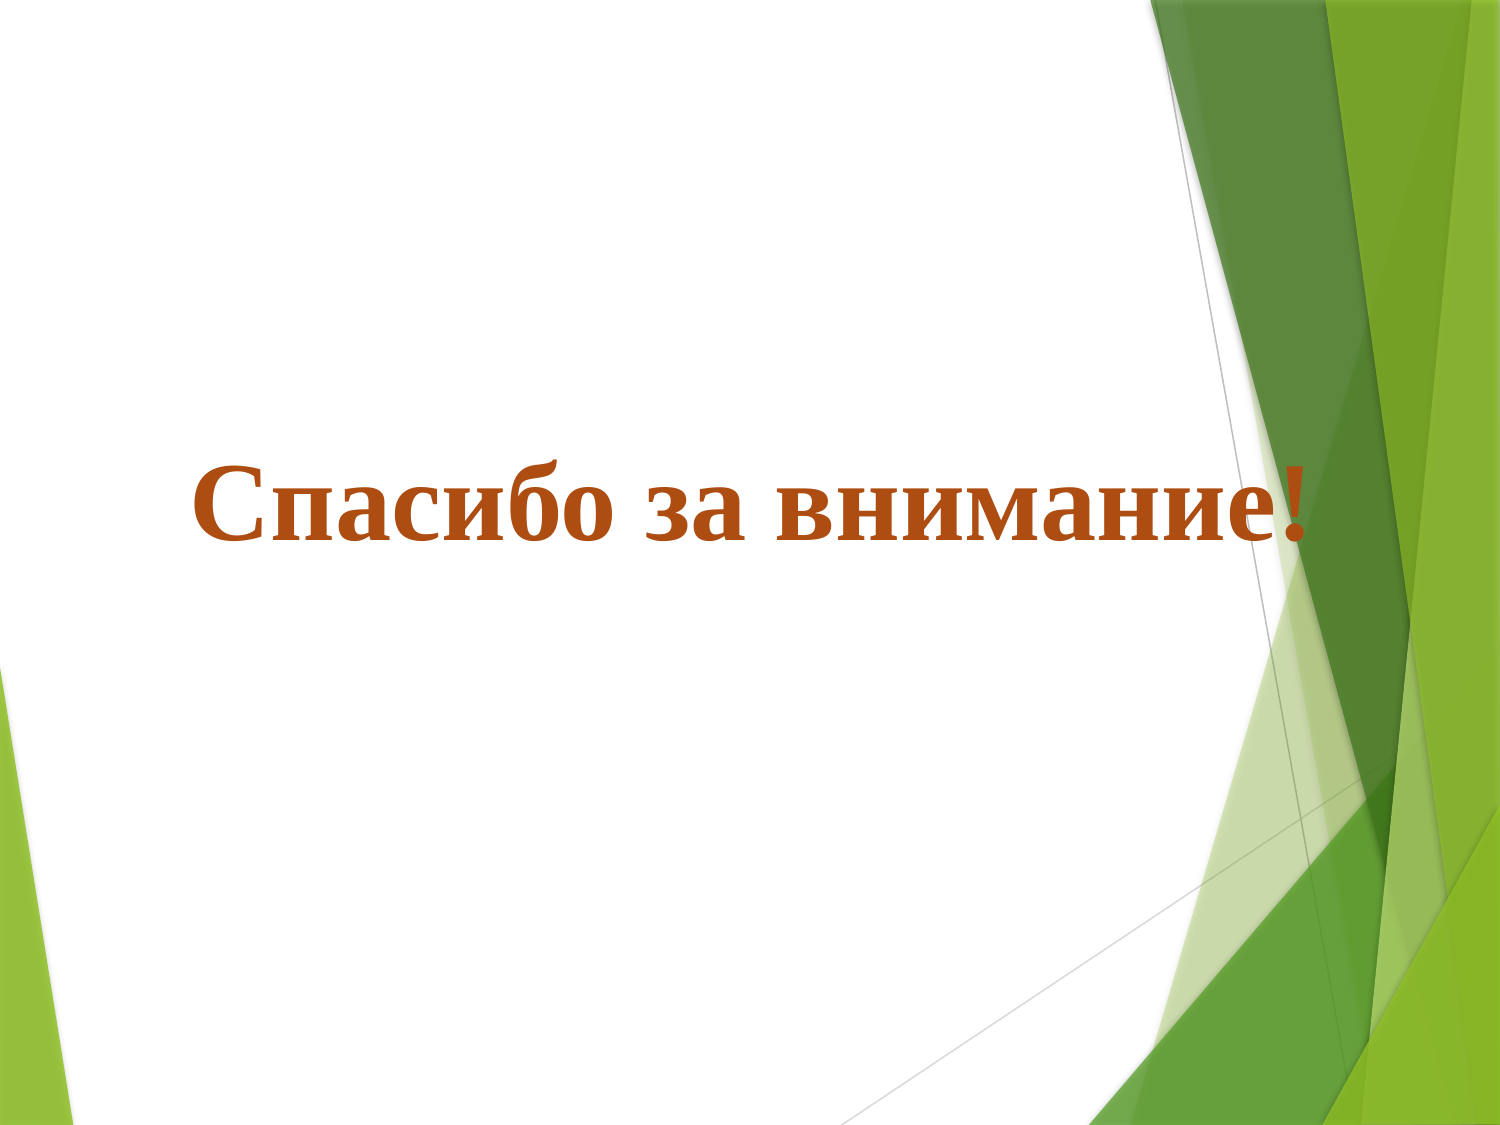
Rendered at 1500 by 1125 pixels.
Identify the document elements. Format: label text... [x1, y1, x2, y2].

title Спасибо за внимание! [76, 420, 1427, 705]
